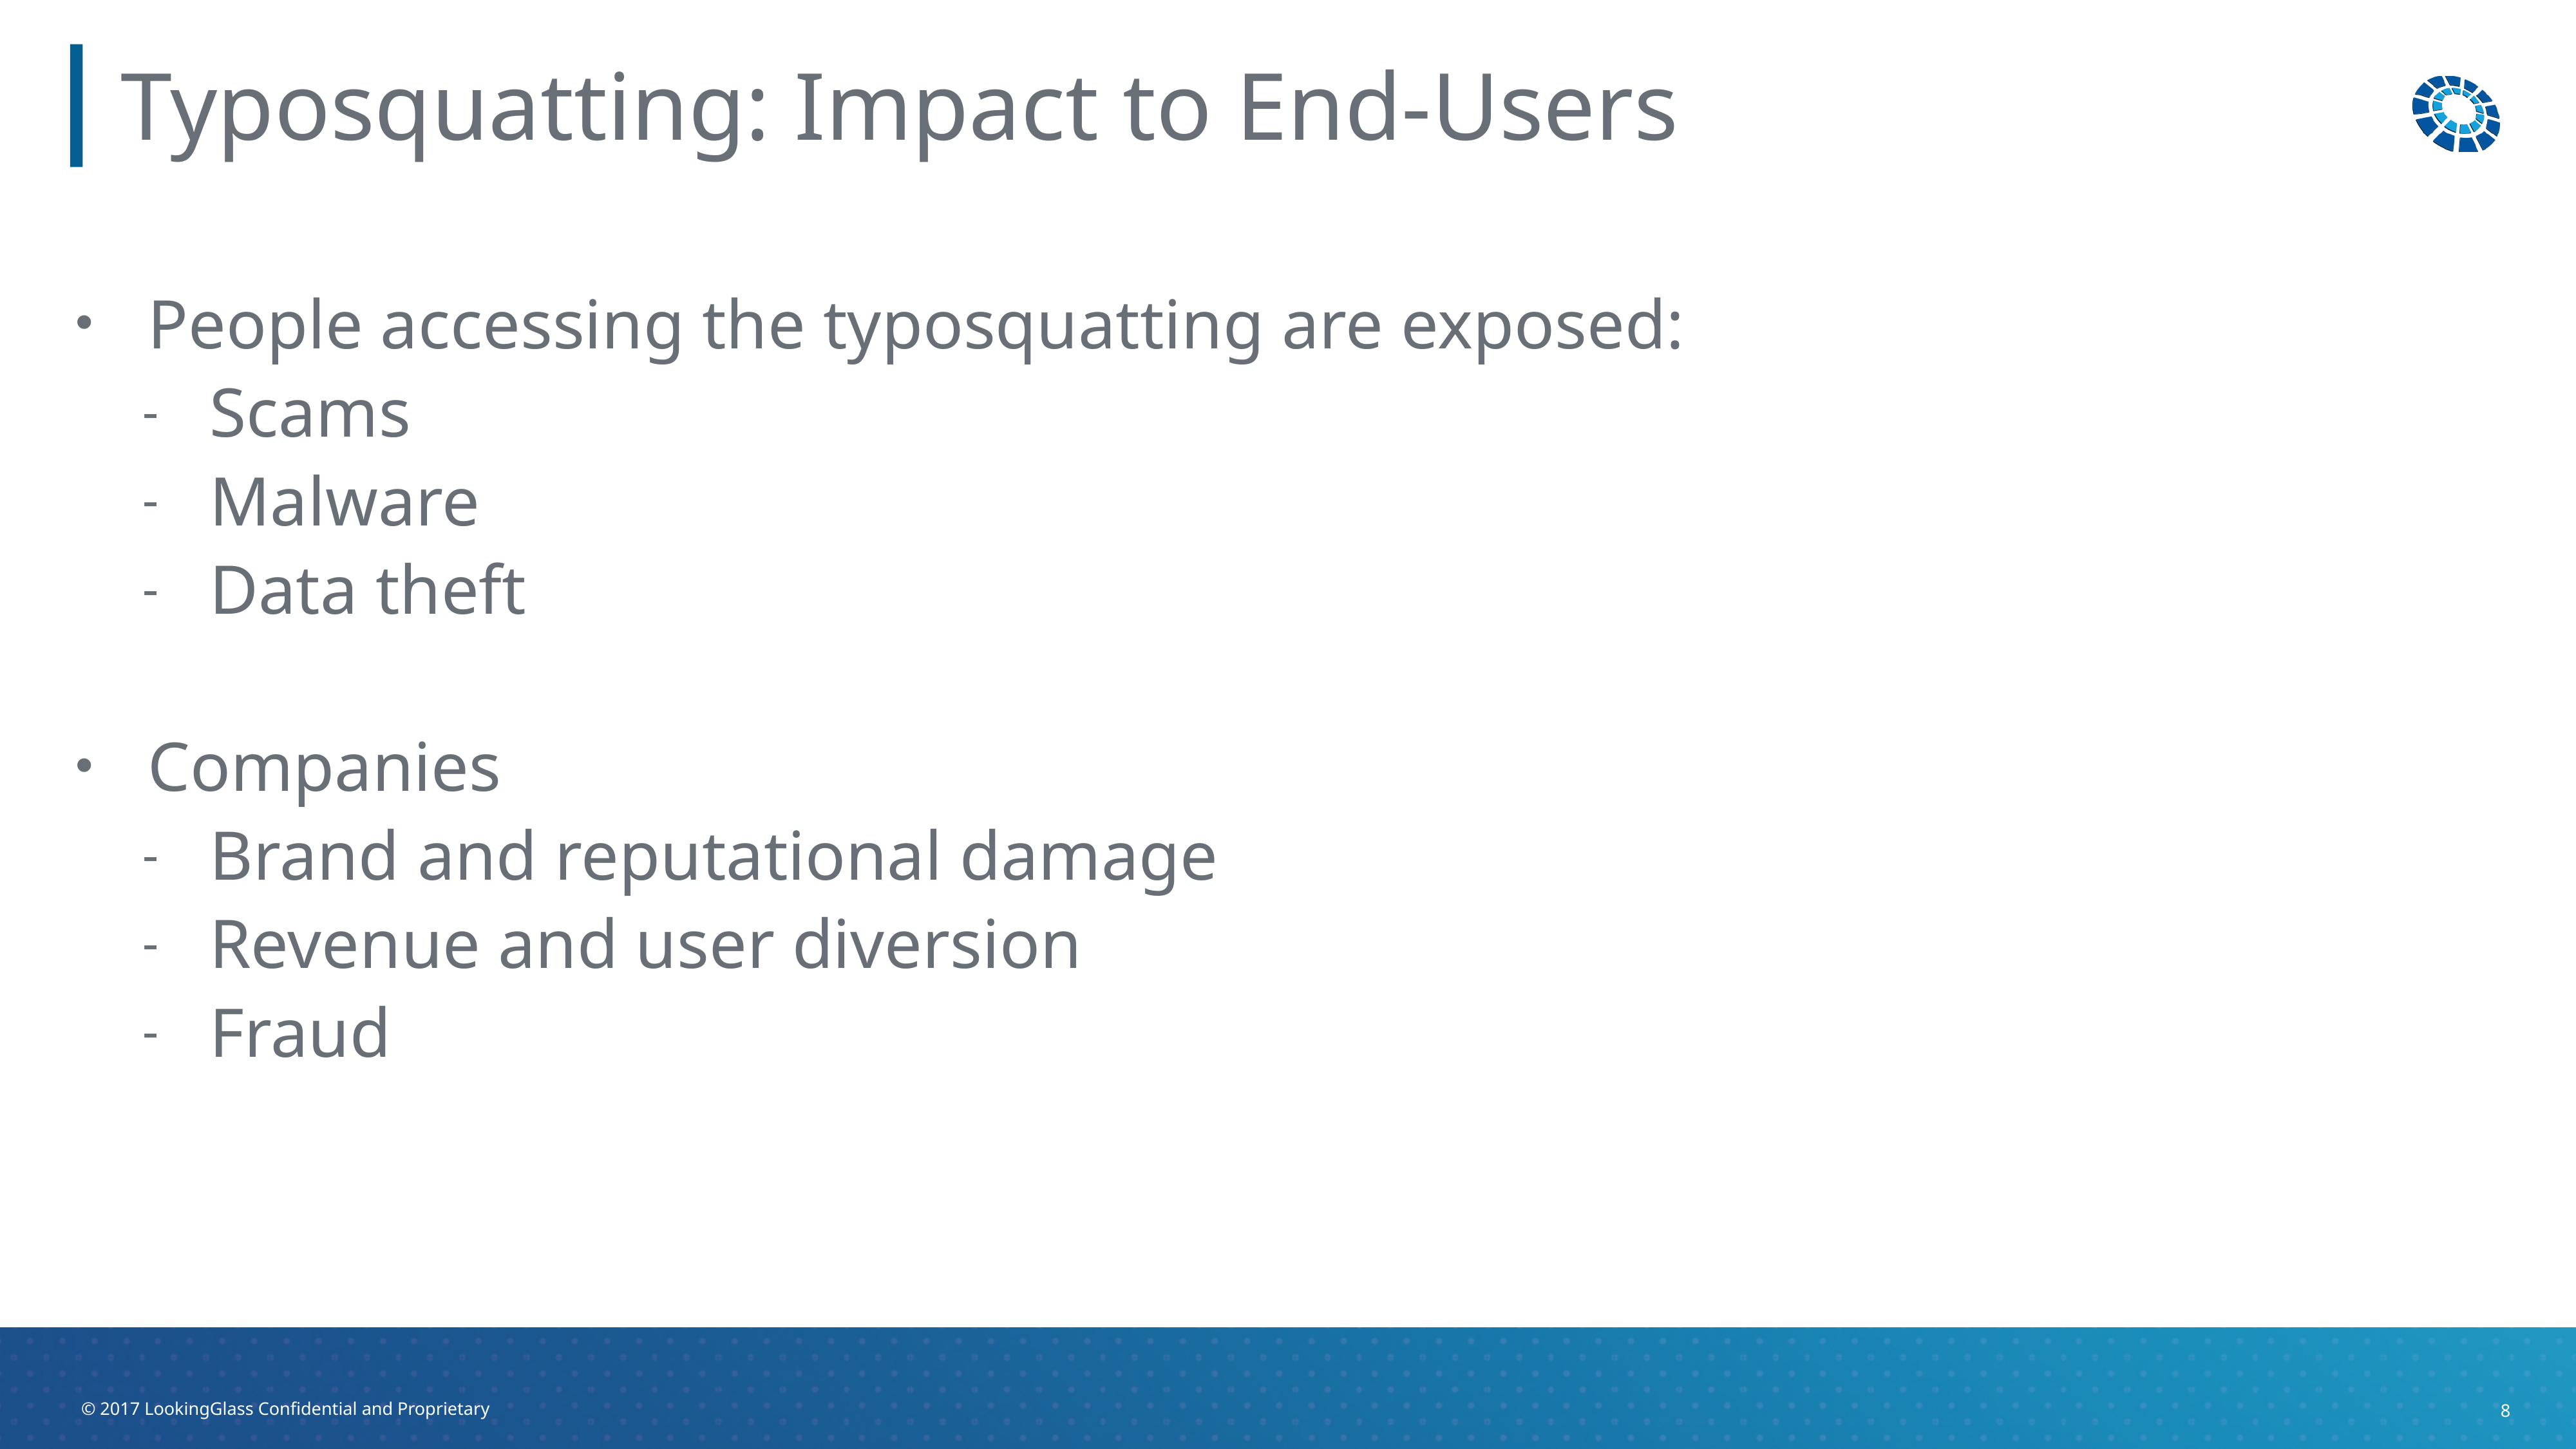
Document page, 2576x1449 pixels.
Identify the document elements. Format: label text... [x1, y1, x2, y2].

list People accessing the typosquatting are exposed: Scams Malware Data theft Companies Brand and reputational damage Revenue and user diversion Fraud [70, 276, 2513, 1328]
title Typosquatting: Impact to End-Users [115, 41, 2530, 177]
picture [0, 1327, 2576, 1449]
